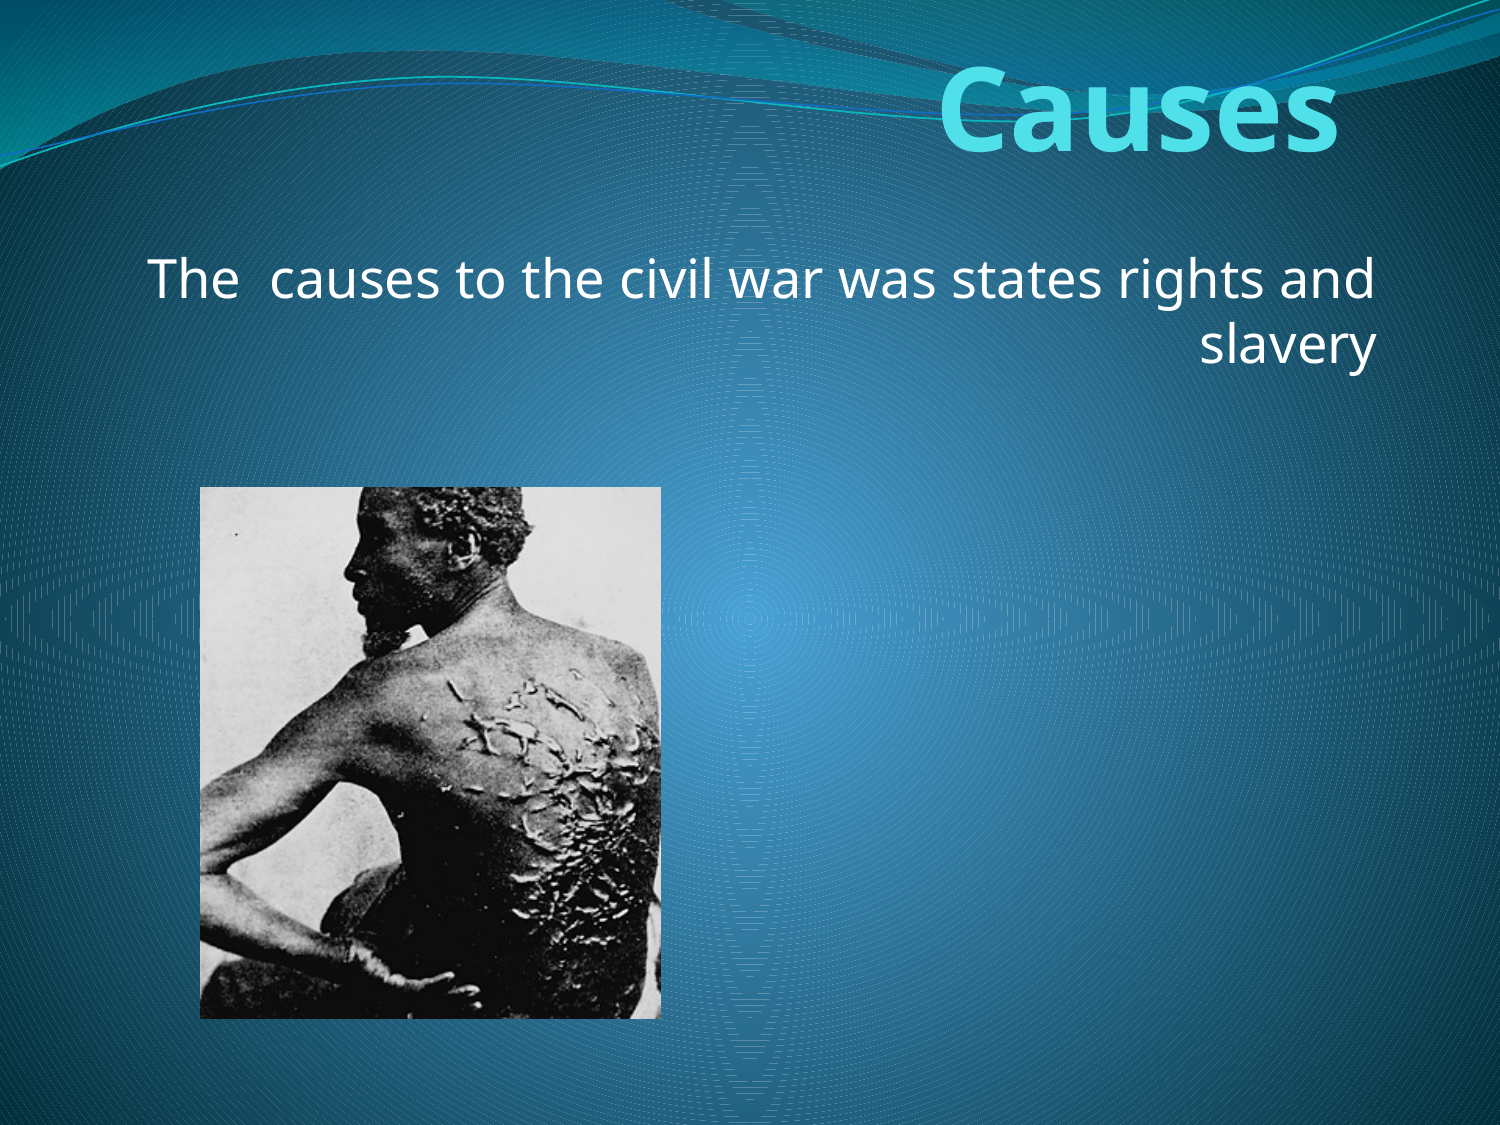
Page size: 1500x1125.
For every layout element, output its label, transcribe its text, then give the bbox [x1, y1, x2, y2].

subtitle The causes to the civil war was states rights and slavery [99, 237, 1389, 525]
title Causes [87, 0, 1376, 175]
picture [199, 487, 662, 1019]
